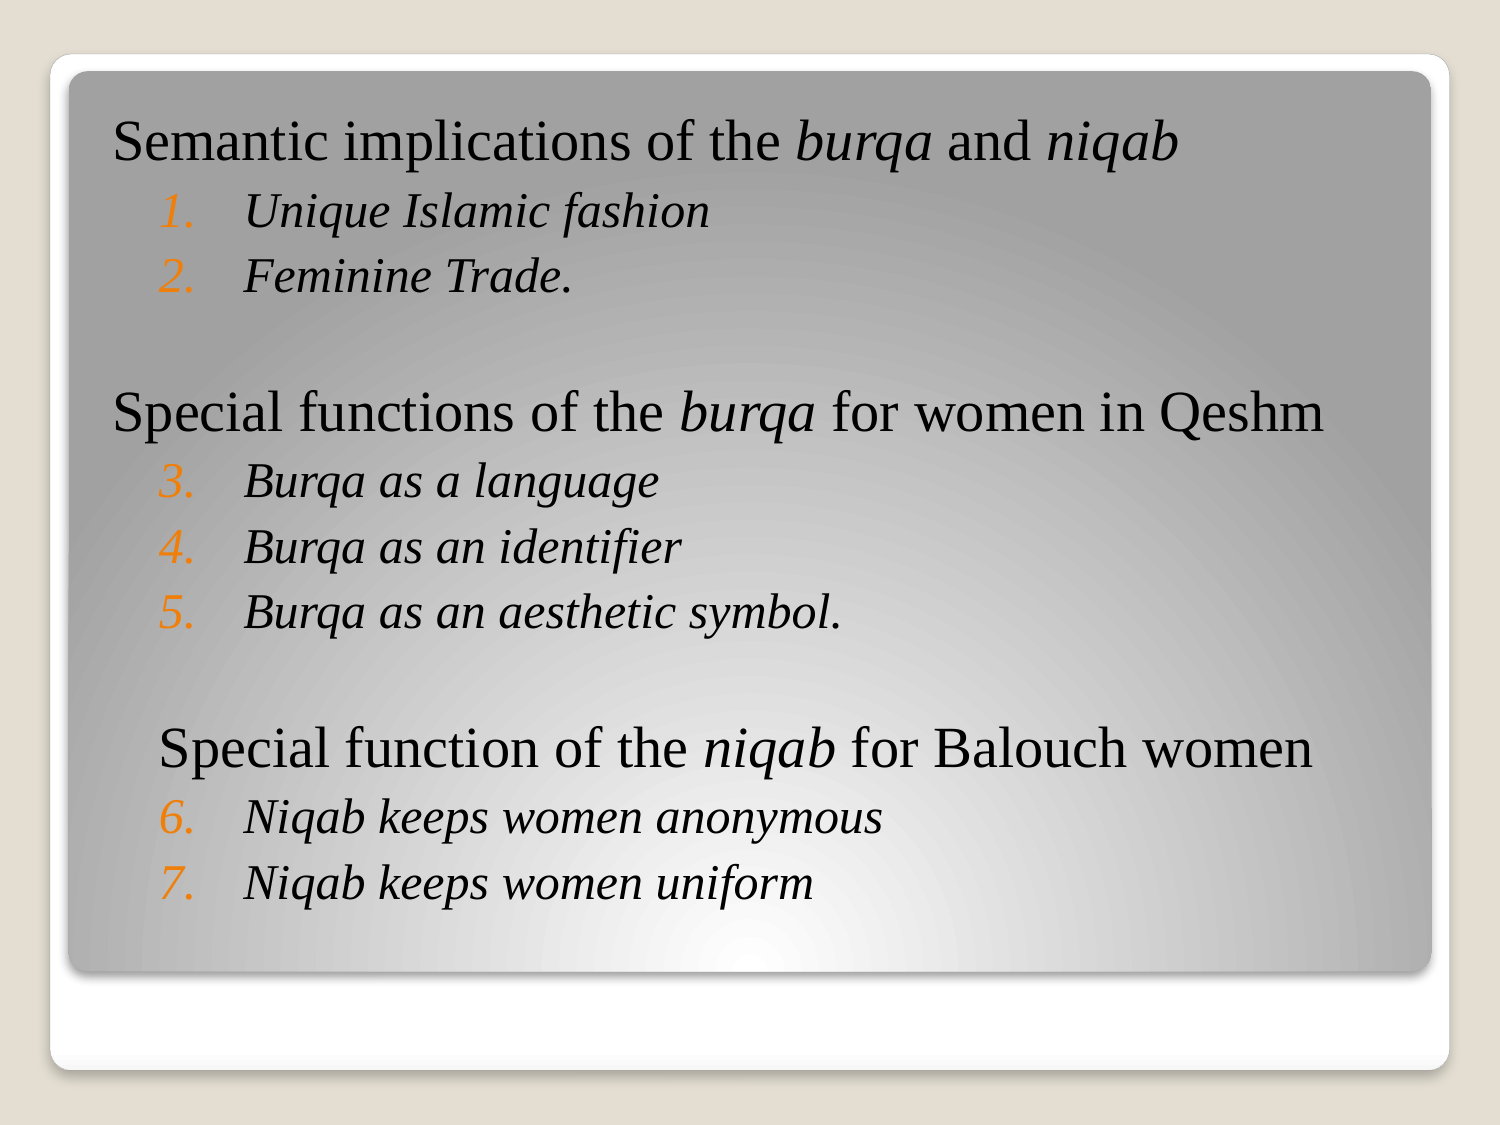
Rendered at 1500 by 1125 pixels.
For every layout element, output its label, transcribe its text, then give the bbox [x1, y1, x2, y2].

list Semantic implications of the burqa and niqab Unique Islamic fashion Feminine Trade. Special functions of the burqa for women in Qeshm Burqa as a language Burqa as an identifier Burqa as an aesthetic symbol. Special function of the niqab for Balouch women Niqab keeps women anonymous Niqab keeps women uniform [82, 86, 1425, 1020]
